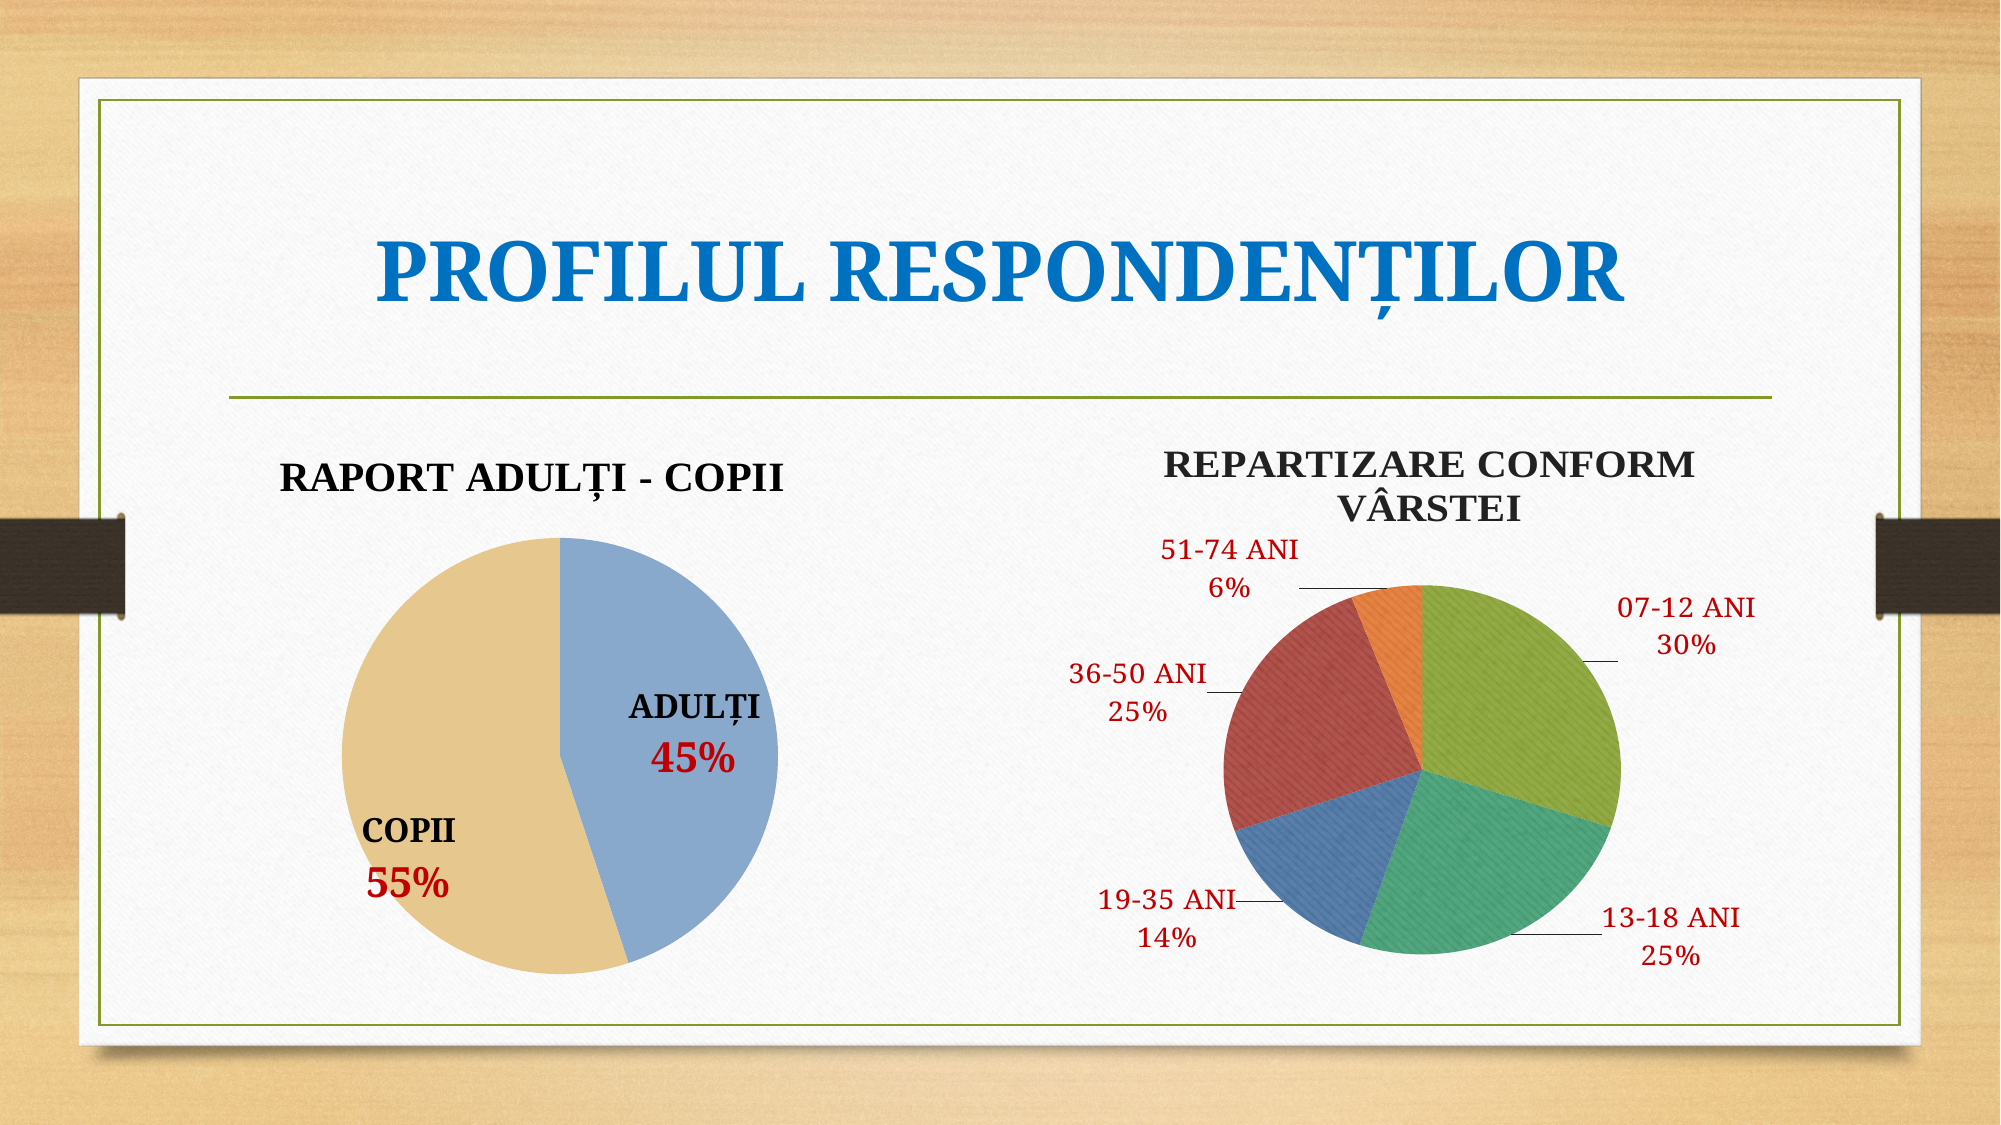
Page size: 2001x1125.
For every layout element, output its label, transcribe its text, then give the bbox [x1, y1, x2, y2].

picture [0, 0, 2001, 1125]
title PROFILUL RESPONDENȚILOR [212, 161, 1788, 375]
chart [1030, 404, 1788, 1018]
chart [211, 420, 946, 1001]
